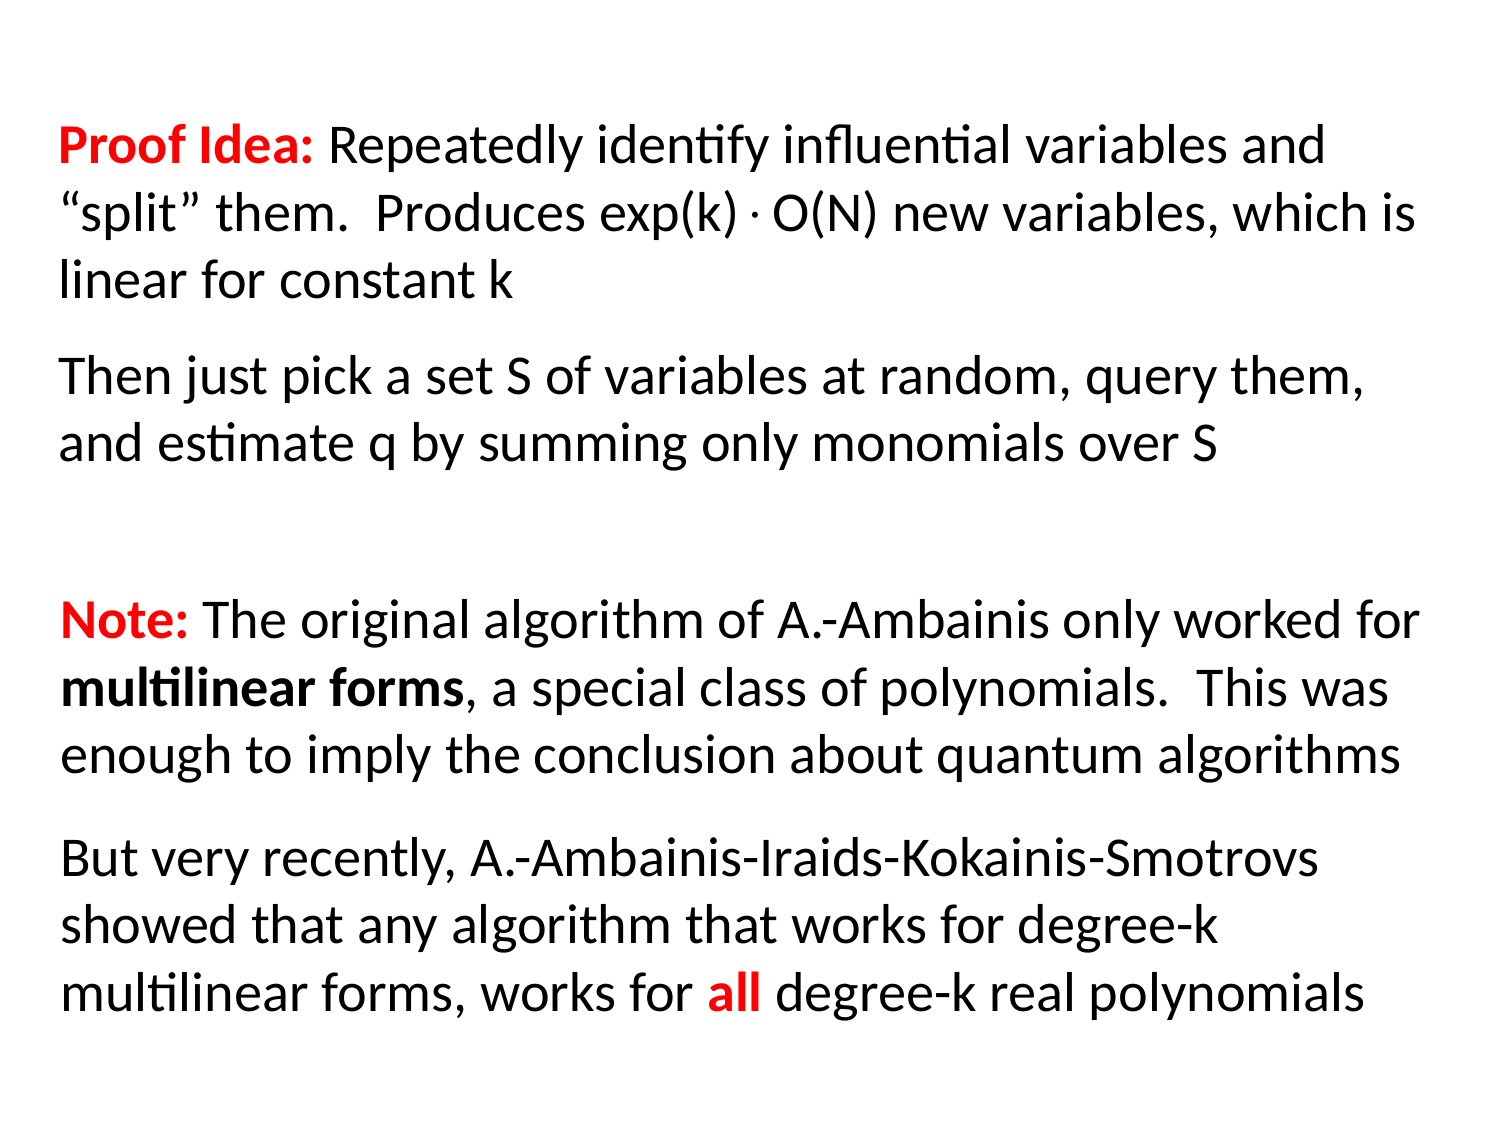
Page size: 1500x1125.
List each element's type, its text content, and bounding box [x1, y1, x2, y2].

text_box Proof Idea: Repeatedly identify influential variables and “split” them. Produces exp(k)O(N) new variables, which is linear for constant k Then just pick a set S of variables at random, query them, and estimate q by summing only monomials over S [43, 99, 1457, 481]
text_box Note: The original algorithm of A.-Ambainis only worked for multilinear forms, a special class of polynomials. This was enough to imply the conclusion about quantum algorithms [45, 575, 1458, 793]
text_box But very recently, A.-Ambainis-Iraids-Kokainis-Smotrovs showed that any algorithm that works for degree-k multilinear forms, works for all degree-k real polynomials [45, 812, 1458, 1030]
